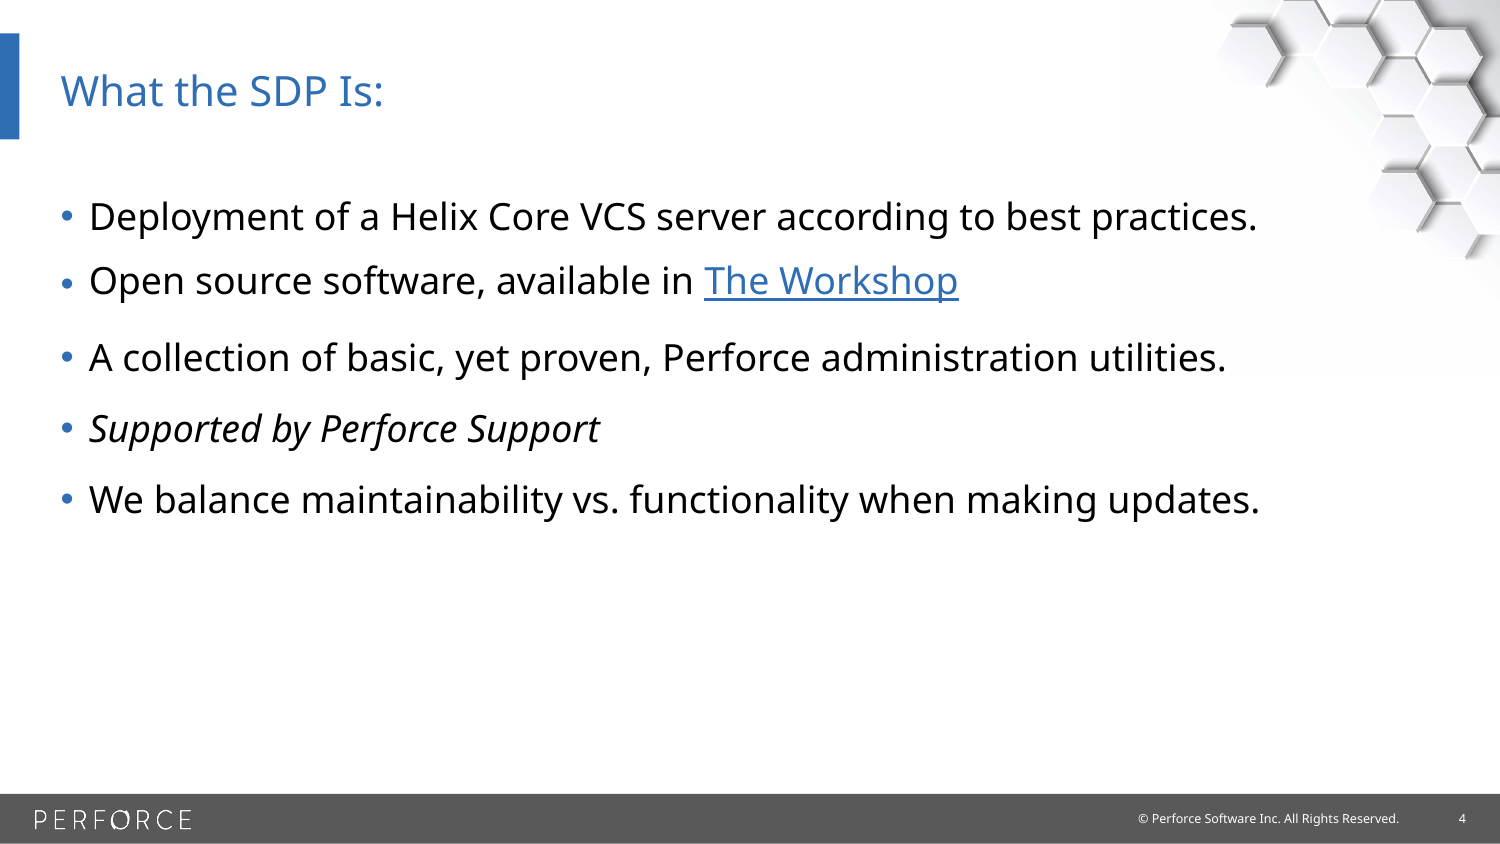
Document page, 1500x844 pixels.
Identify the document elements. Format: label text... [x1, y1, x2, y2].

picture [1123, 0, 1500, 377]
title What the SDP Is: [60, 41, 1222, 132]
list Deployment of a Helix Core VCS server according to best practices. Open source software, available in The Workshop A collection of basic, yet proven, Perforce administration utilities. Supported by Perforce Support We balance maintainability vs. functionality when making updates. [60, 182, 1414, 731]
picture [34, 808, 192, 831]
